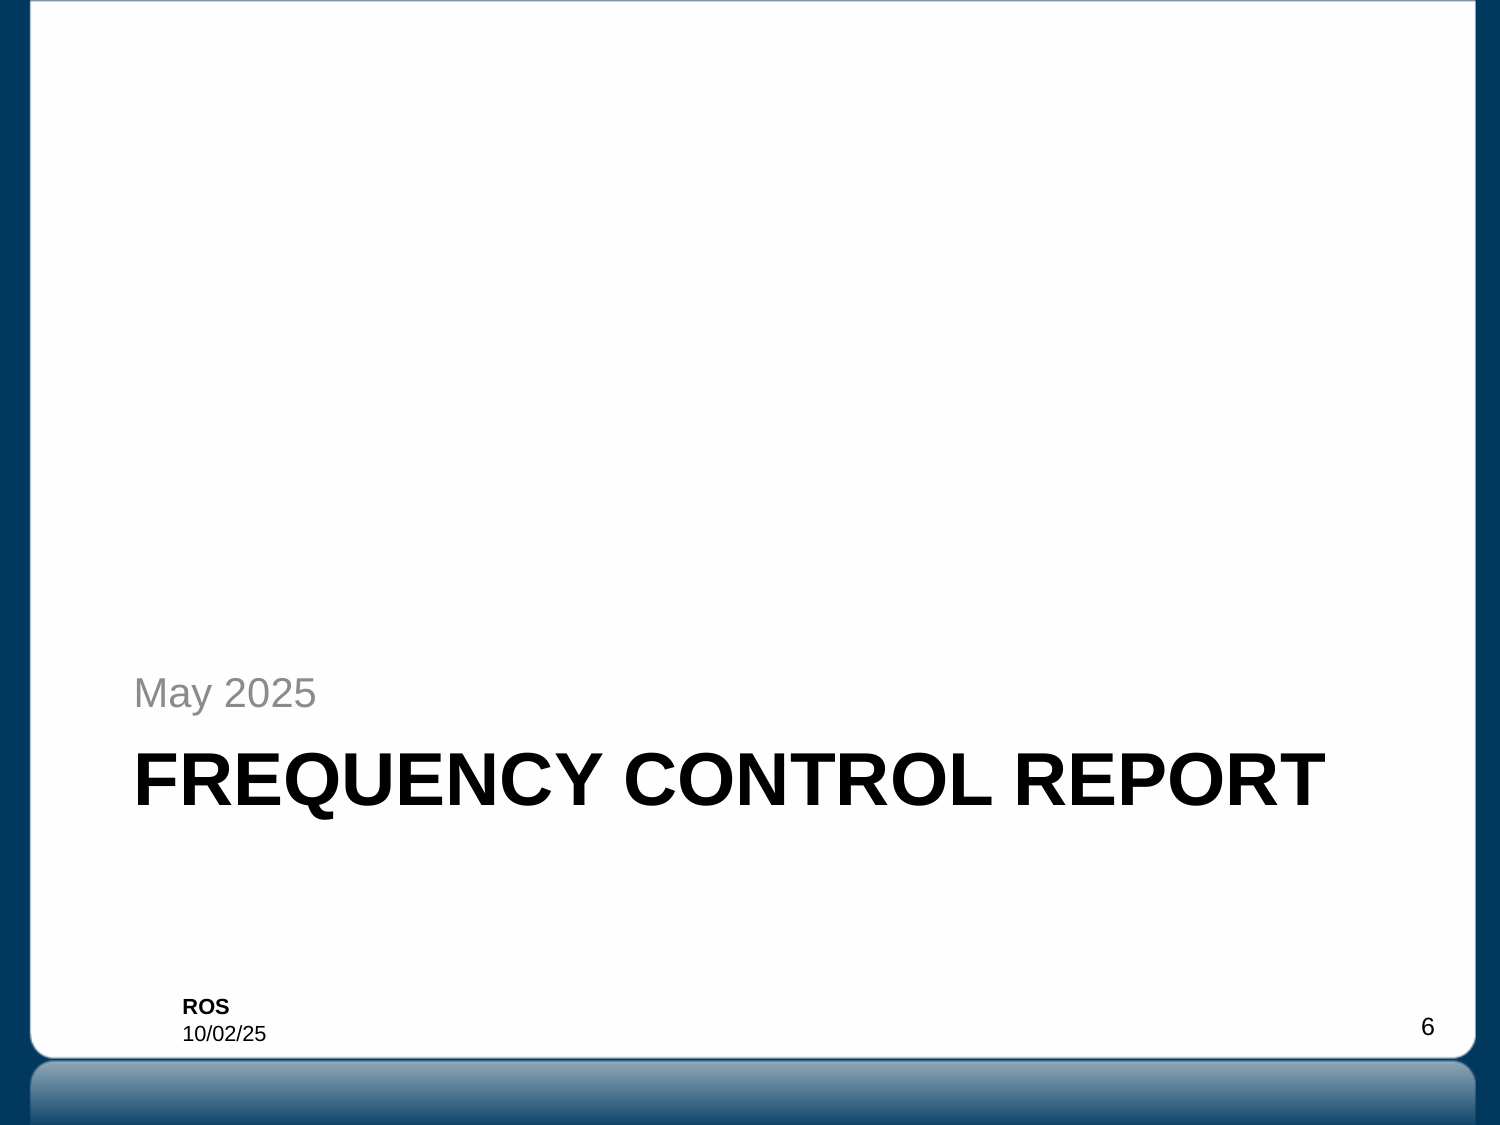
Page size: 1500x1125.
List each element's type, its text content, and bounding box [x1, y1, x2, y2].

title Frequency Control Report [118, 723, 1394, 947]
list May 2025 [118, 476, 1394, 723]
picture [0, 0, 1500, 1125]
